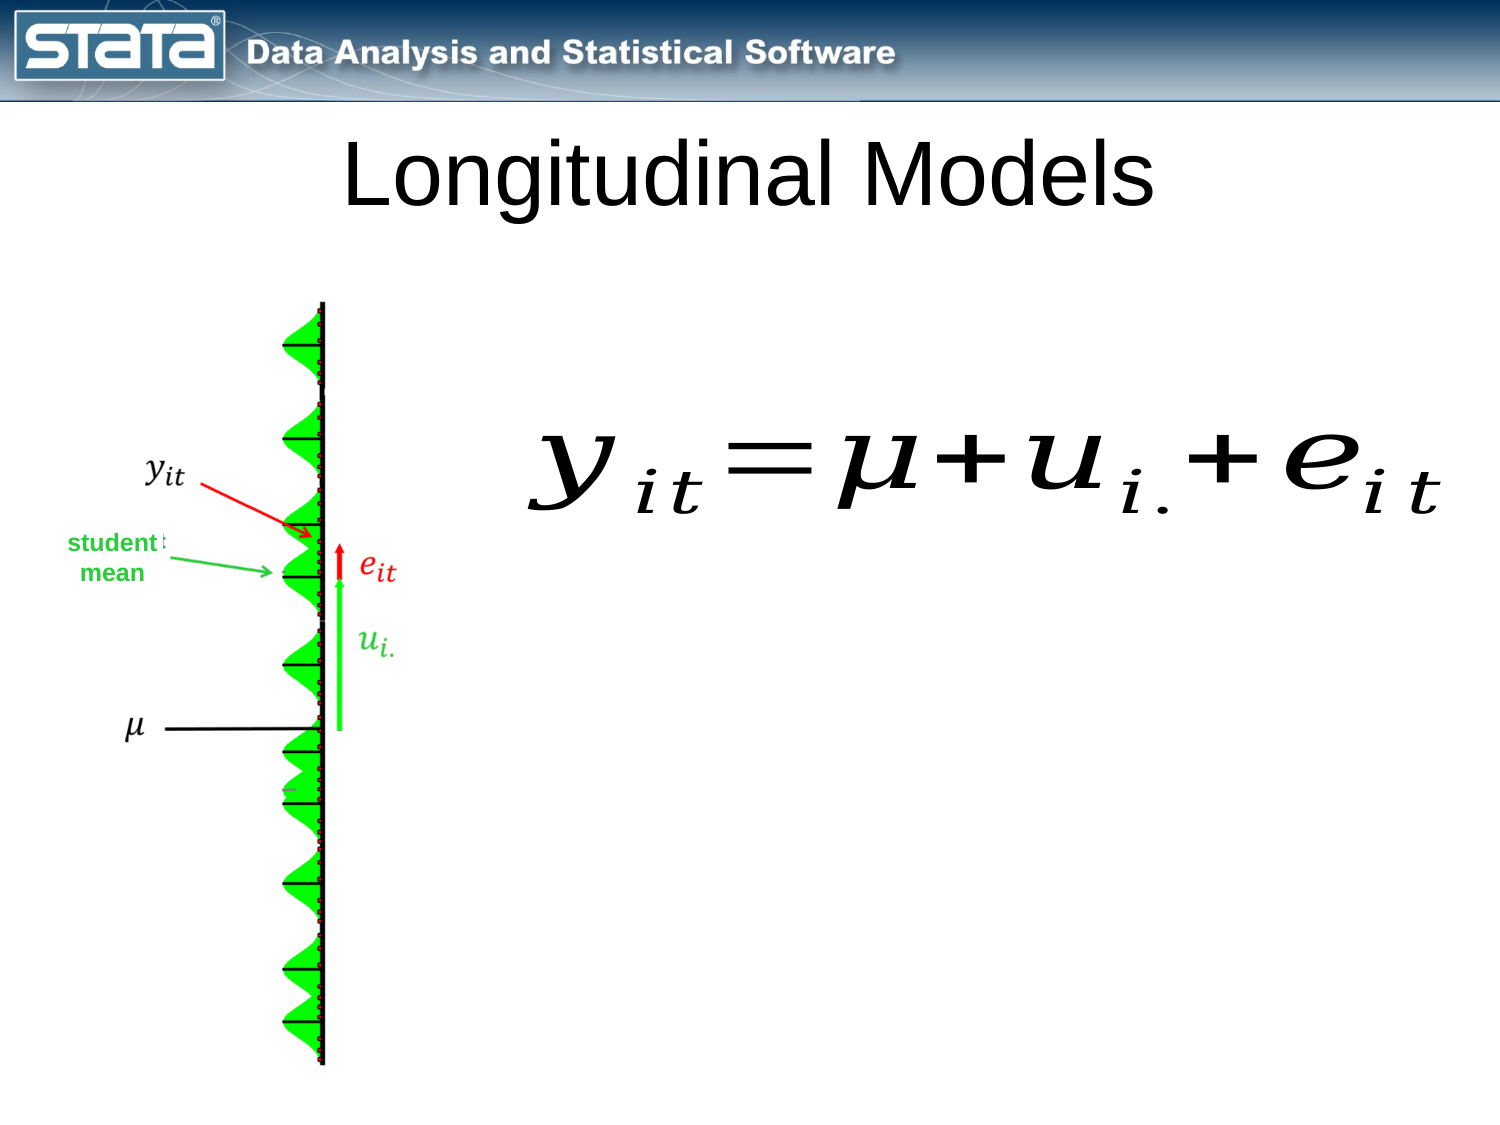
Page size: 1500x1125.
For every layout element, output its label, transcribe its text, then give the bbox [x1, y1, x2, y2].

title Longitudinal Models [0, 109, 1500, 238]
picture [0, 0, 1500, 102]
picture [0, 302, 632, 1065]
